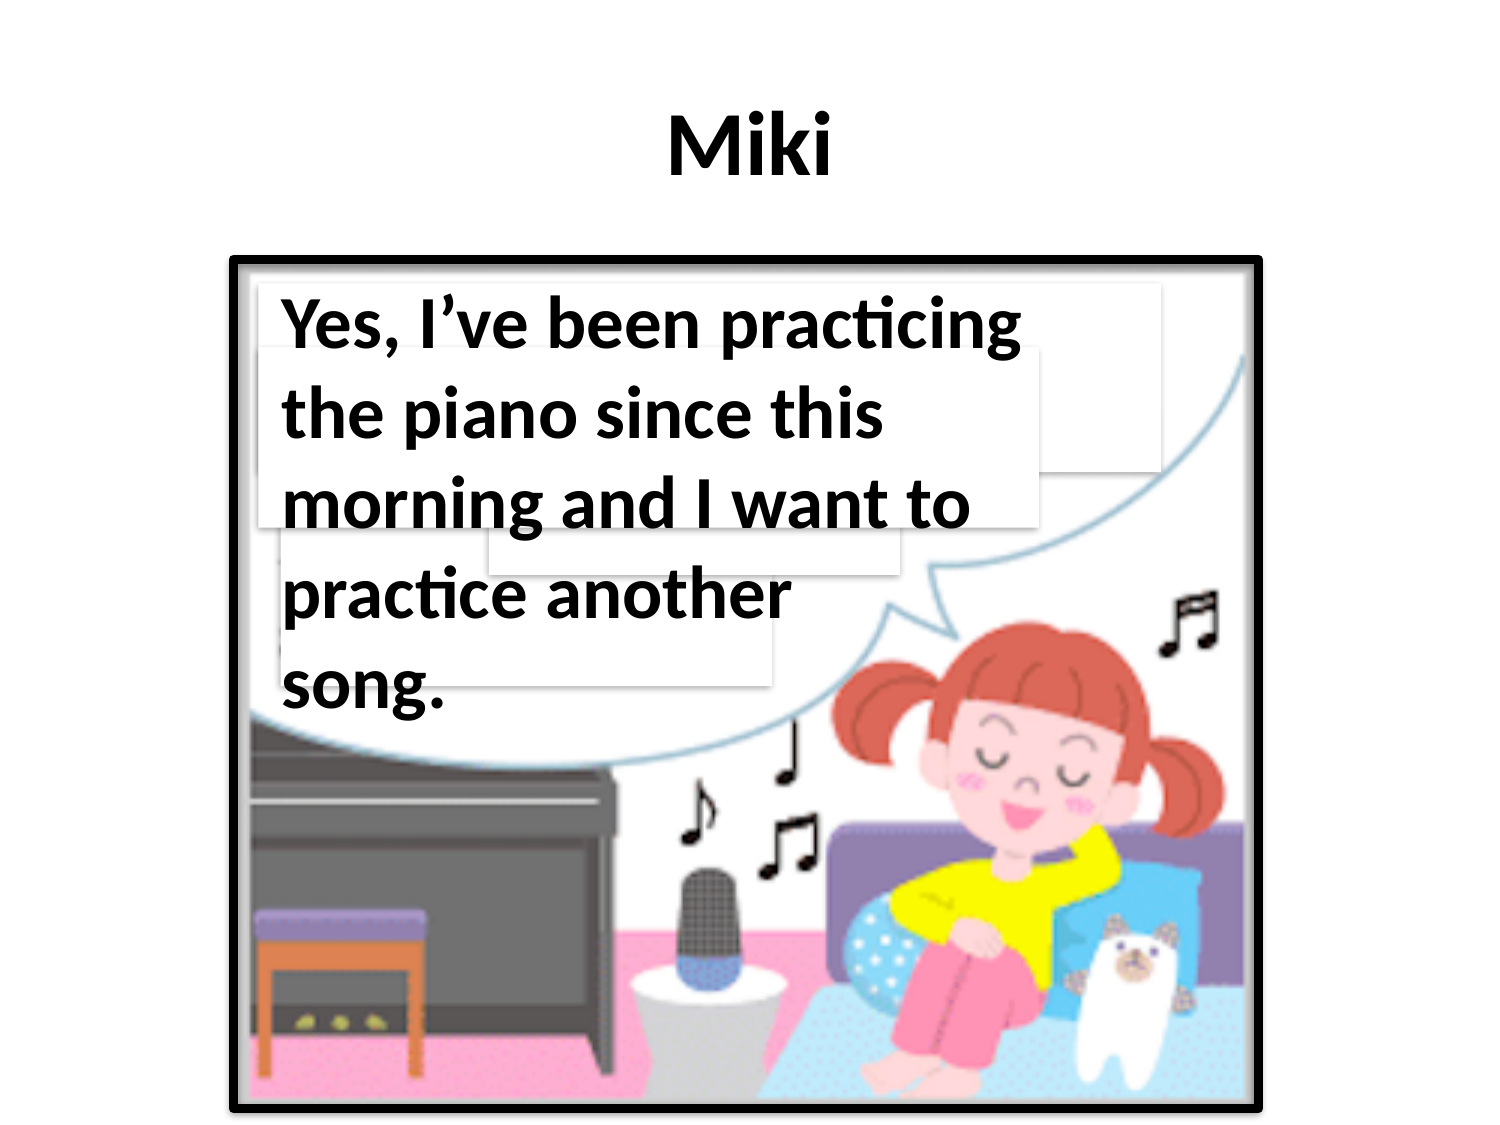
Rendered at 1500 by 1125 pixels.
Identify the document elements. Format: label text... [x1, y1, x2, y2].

title Miki [75, 45, 1425, 233]
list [0, 259, 1500, 1112]
